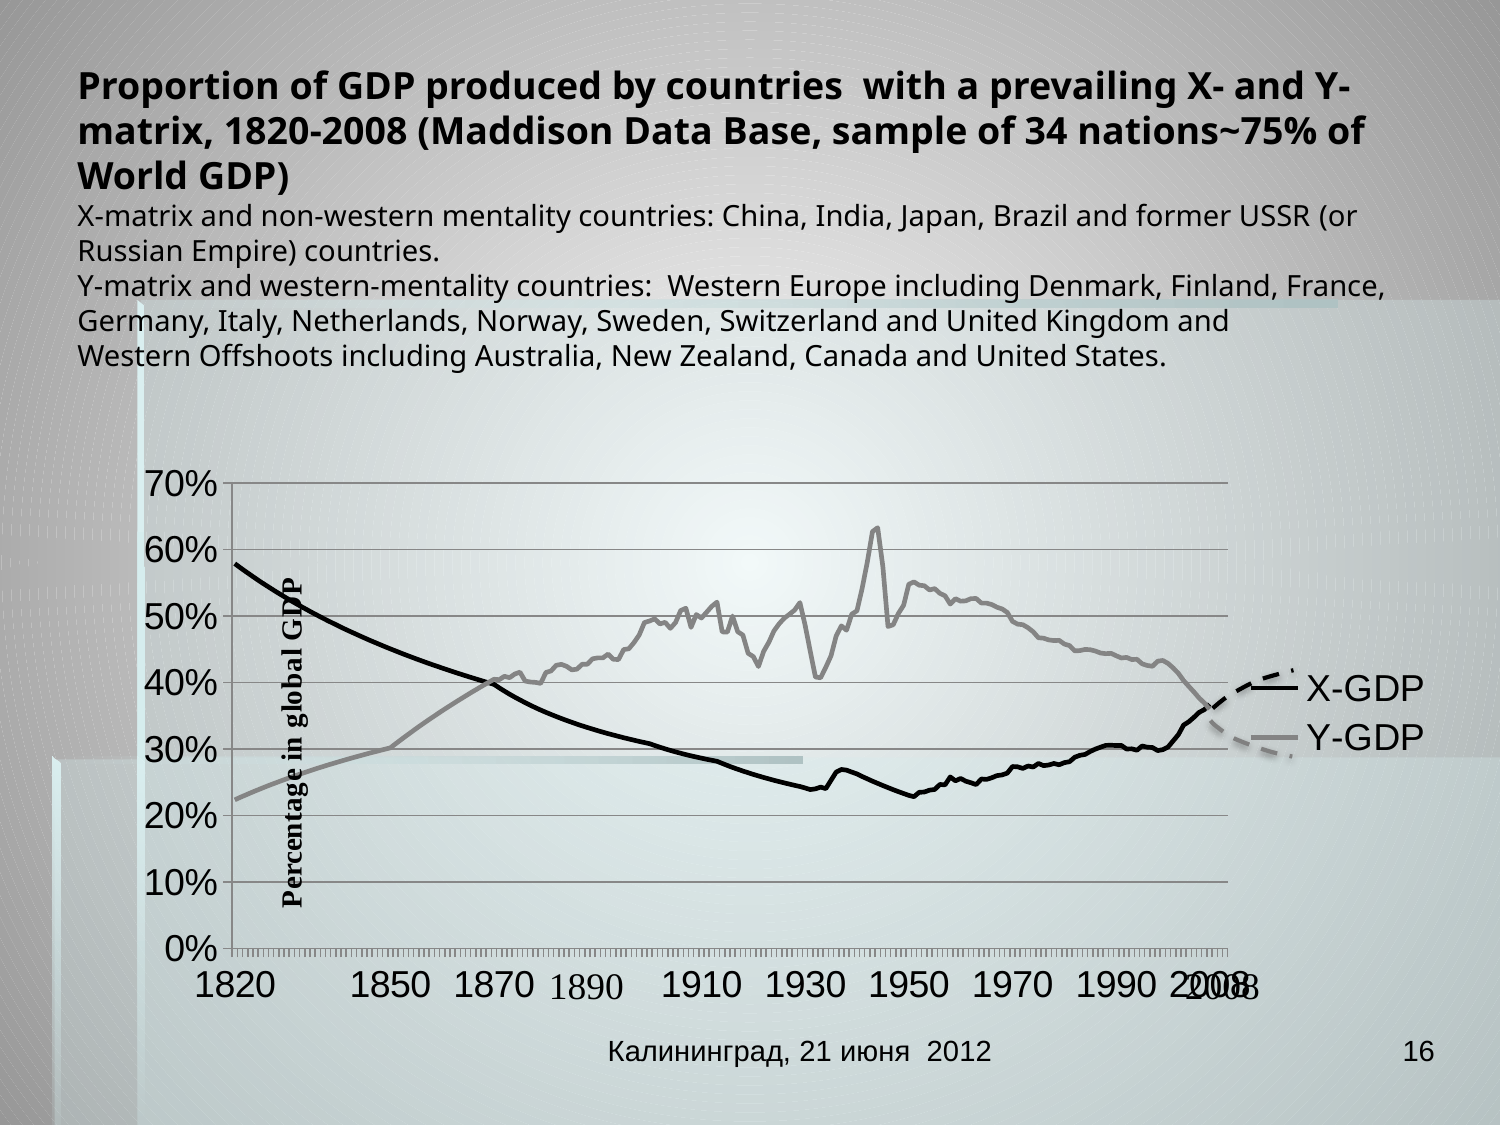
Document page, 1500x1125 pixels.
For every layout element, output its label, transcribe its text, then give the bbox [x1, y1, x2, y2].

chart [88, 400, 1451, 1026]
footer Калининград, 21 июня 2012 [562, 1034, 1038, 1103]
title Proportion of GDP produced by countries with a prevailing X- and Y-matrix, 1820-2008 (Maddison Data Base, sample of 34 nations~75% of World GDP) X-matrix and non-western mentality countries: China, India, Japan, Brazil and former USSR (or Russian Empire) countries. Y-matrix and western-mentality countries: Western Europe including Denmark, Finland, France, Germany, Italy, Netherlands, Norway, Sweden, Switzerland and United Kingdom and Western Offshoots including Australia, New Zealand, Canada and United States. [62, 99, 1439, 336]
slide_number 16 [1137, 1032, 1451, 1103]
